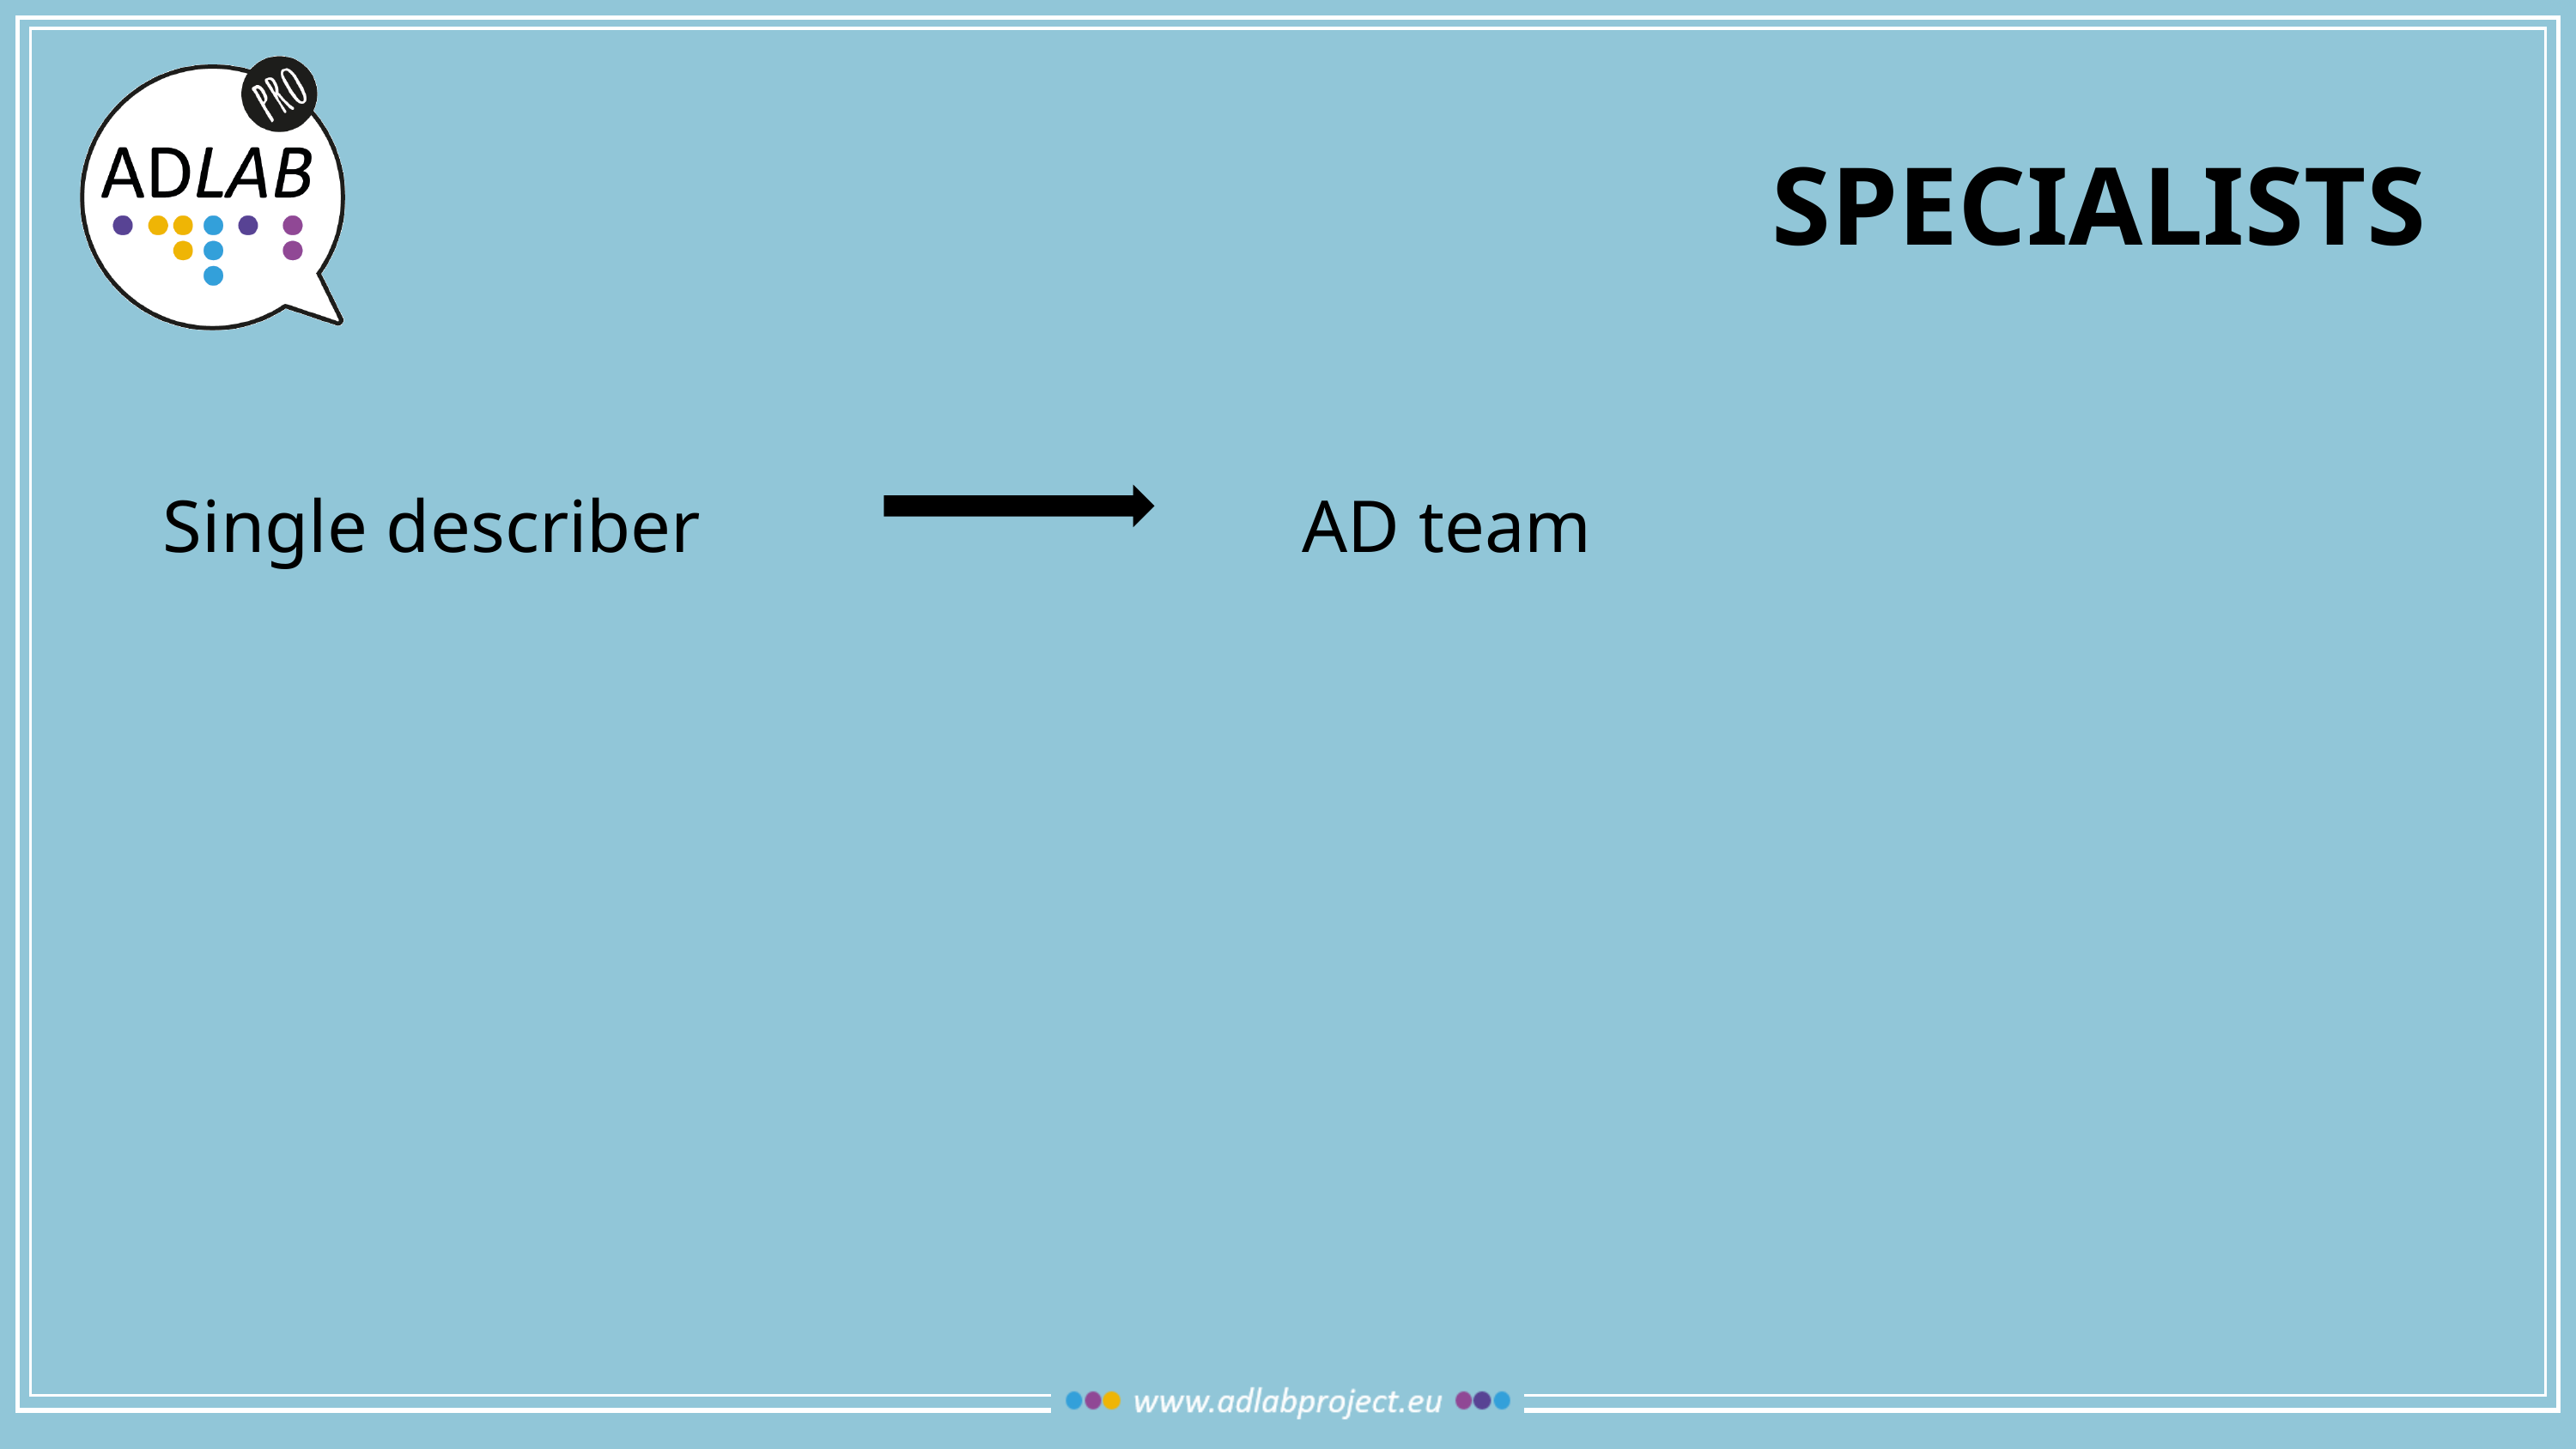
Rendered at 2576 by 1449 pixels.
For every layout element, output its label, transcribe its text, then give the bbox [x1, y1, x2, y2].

title SPECIALISTS [384, 70, 2467, 351]
picture [72, 49, 353, 330]
text_box AD team [1289, 431, 2075, 1035]
picture [1051, 1378, 1524, 1429]
list Single describer [150, 431, 936, 1035]
text_box [884, 487, 1154, 525]
